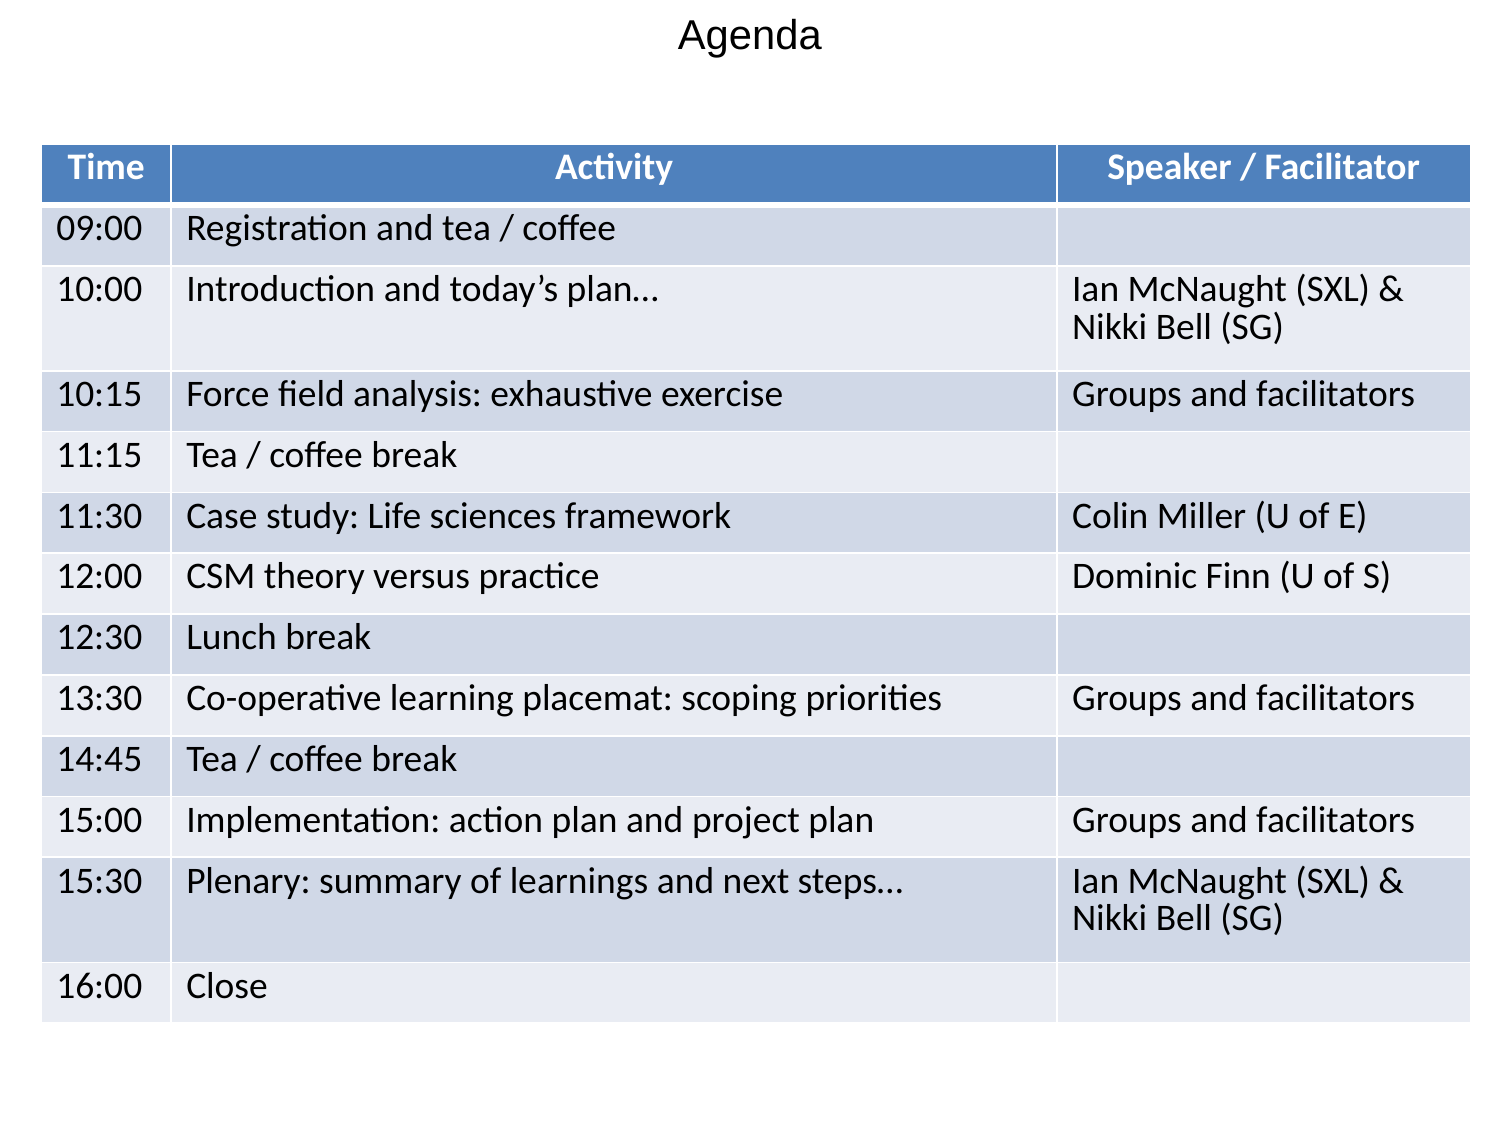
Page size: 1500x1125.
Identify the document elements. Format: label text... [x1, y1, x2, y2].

table_header Activity [172, 145, 1056, 202]
table_cell Tea / coffee break [172, 432, 1056, 492]
table_cell Groups and facilitators [1058, 797, 1470, 856]
table_cell Implementation: action plan and project plan [172, 797, 1056, 856]
text_box [0, 66, 1500, 1125]
table_cell 09:00 [42, 208, 170, 265]
table_cell Dominic Finn (U of S) [1058, 554, 1470, 613]
table_cell Tea / coffee break [172, 737, 1056, 796]
table_header Time [42, 145, 170, 202]
table_cell Ian McNaught (SXL) & Nikki Bell (SG) [1058, 858, 1470, 962]
table_cell 15:30 [42, 858, 170, 962]
table_cell Groups and facilitators [1058, 372, 1470, 431]
table_cell 16:00 [42, 963, 170, 1022]
table_cell [1058, 737, 1470, 796]
table_cell Plenary: summary of learnings and next steps… [172, 858, 1056, 962]
table_cell Co-operative learning placemat: scoping priorities [172, 676, 1056, 735]
text_box Agenda [0, 0, 1500, 66]
table_cell 15:00 [42, 797, 170, 856]
table_cell 14:45 [42, 737, 170, 796]
table_header Speaker / Facilitator [1058, 145, 1470, 202]
table_cell 12:30 [42, 615, 170, 674]
table_cell 10:00 [42, 267, 170, 370]
table_cell Lunch break [172, 615, 1056, 674]
table_cell Registration and tea / coffee [172, 208, 1056, 265]
table_cell 12:00 [42, 554, 170, 613]
table_cell [1058, 432, 1470, 492]
table_cell Colin Miller (U of E) [1058, 493, 1470, 552]
table_cell Introduction and today’s plan… [172, 267, 1056, 370]
table_cell 11:30 [42, 493, 170, 552]
table_cell [1058, 615, 1470, 674]
table_cell [1058, 208, 1470, 265]
table_cell Case study: Life sciences framework [172, 493, 1056, 552]
table_cell Force field analysis: exhaustive exercise [172, 372, 1056, 431]
table_cell 11:15 [42, 432, 170, 492]
table_cell [1058, 963, 1470, 1022]
table_cell Groups and facilitators [1058, 676, 1470, 735]
table_cell 10:15 [42, 372, 170, 431]
table_cell Close [172, 963, 1056, 1022]
table_cell 13:30 [42, 676, 170, 735]
table_cell Ian McNaught (SXL) & Nikki Bell (SG) [1058, 267, 1470, 370]
table_cell CSM theory versus practice [172, 554, 1056, 613]
